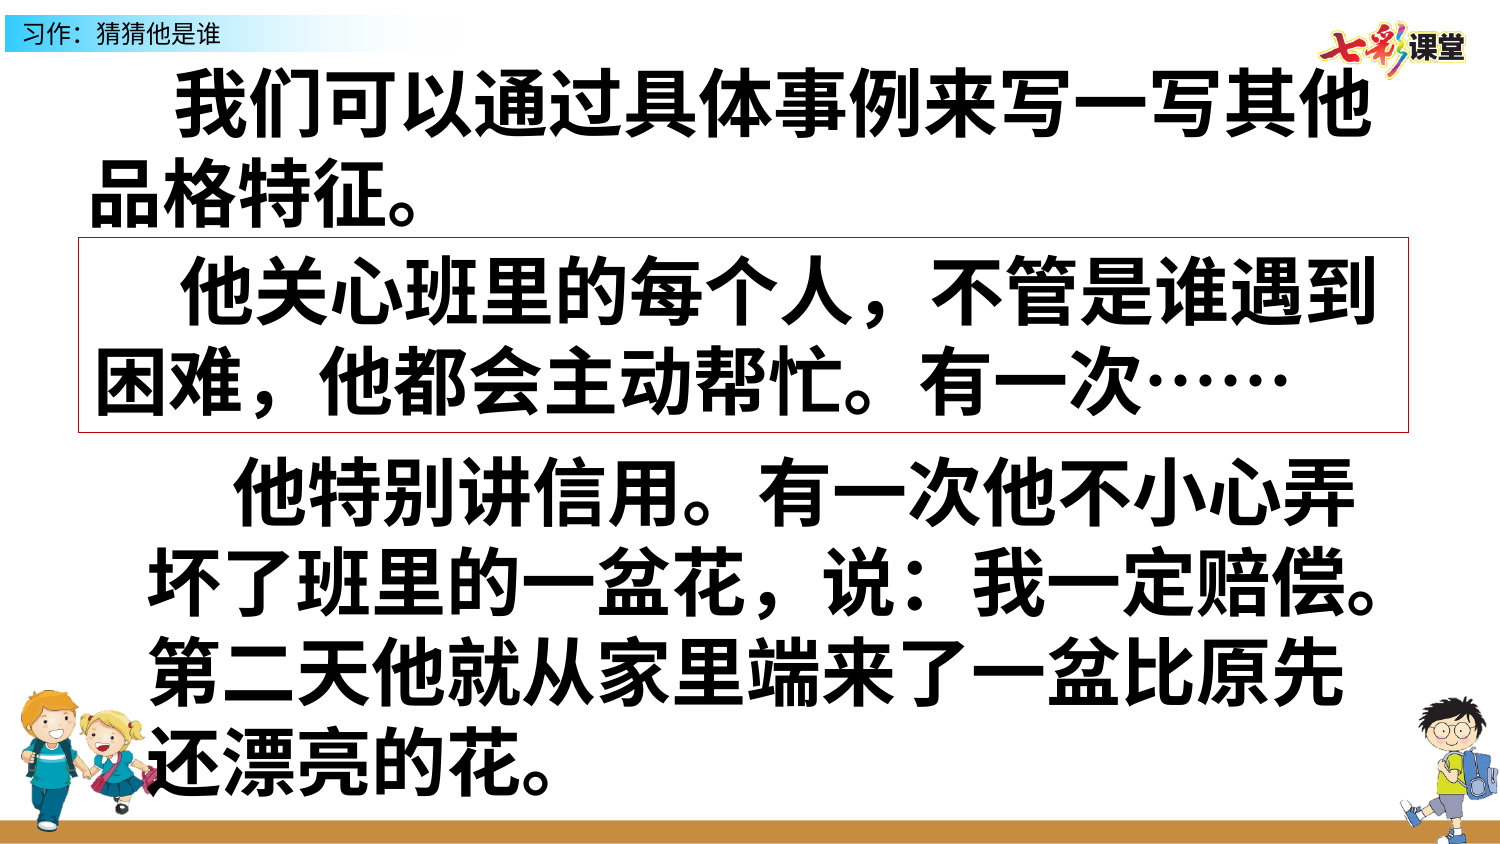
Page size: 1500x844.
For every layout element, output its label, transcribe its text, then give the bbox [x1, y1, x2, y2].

text_box 他特别讲信用。有一次他不小心弄坏了班里的一盆花，说：我一定赔偿。第二天他就从家里端来了一盆比原先还漂亮的花。 [131, 438, 1394, 813]
text_box 我们可以通过具体事例来写一写其他品格特征。 [72, 49, 1411, 245]
picture [21, 690, 162, 832]
text_box 他关心班里的每个人，不管是谁遇到困难，他都会主动帮忙。有一次…… [78, 237, 1409, 433]
picture [1358, 684, 1500, 844]
picture [1316, 20, 1468, 80]
